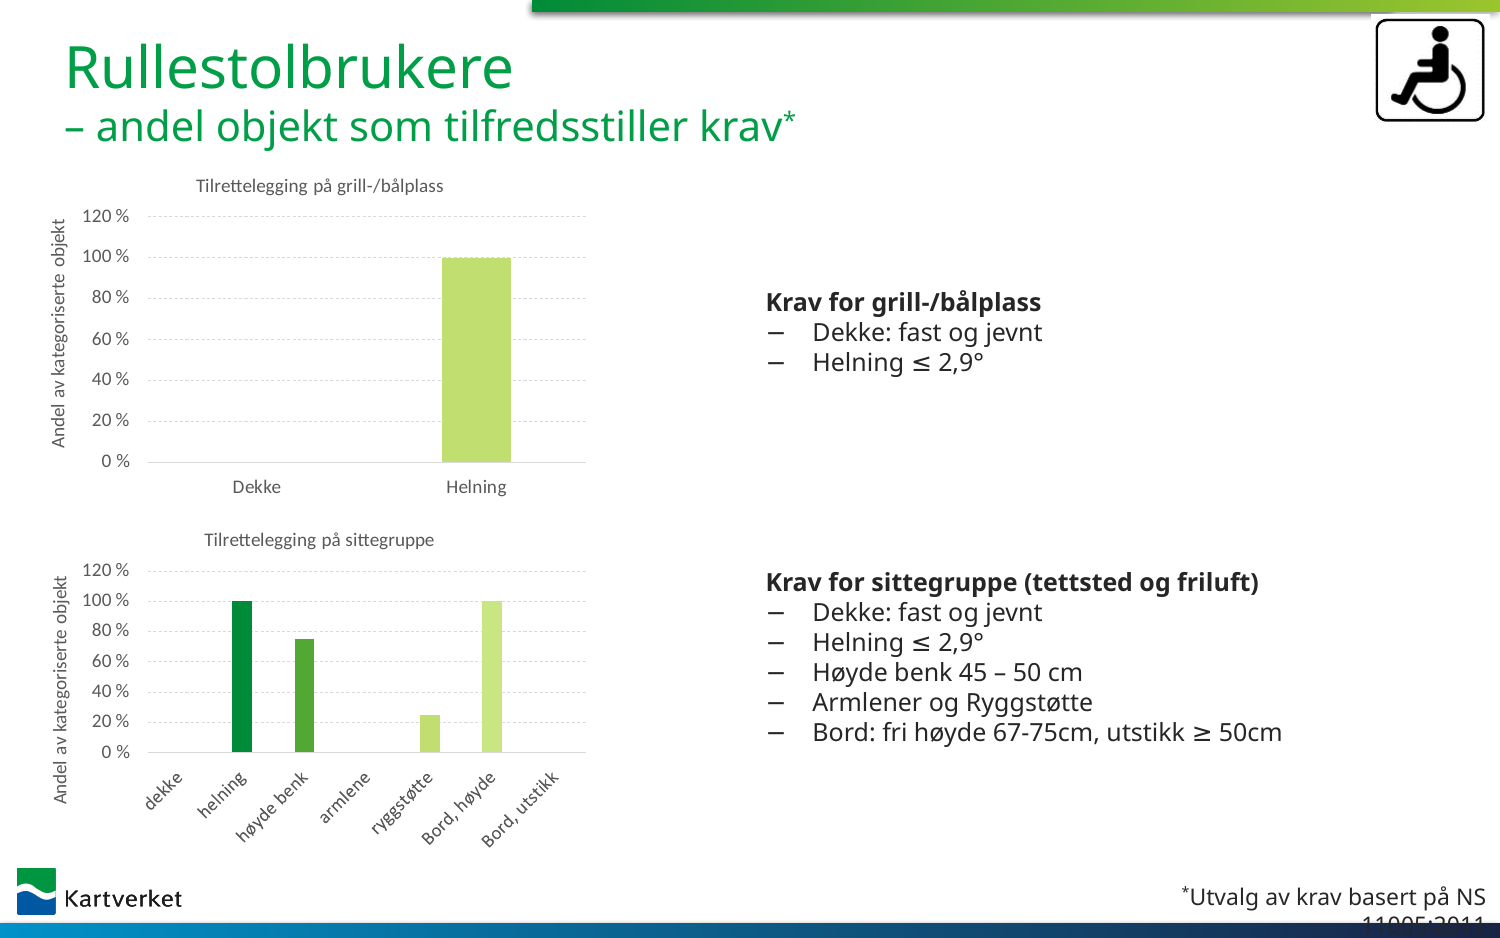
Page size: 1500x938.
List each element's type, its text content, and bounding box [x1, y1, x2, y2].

text_box Rullestolbrukere – andel objekt som tilfredsstiller krav* [49, 14, 1431, 158]
picture [1371, 13, 1491, 127]
text_box Krav for sittegruppe (tettsted og friluft) Dekke: fast og jevnt Helning ≤ 2,9° Høyde benk 45 – 50 cm Armlener og Ryggstøtte Bord: fri høyde 67-75cm, utstikk ≥ 50cm [750, 559, 1500, 754]
picture [41, 166, 597, 505]
picture [41, 520, 597, 859]
text_box *Utvalg av krav basert på NS 11005:2011 [1068, 873, 1500, 938]
text_box Krav for grill-/bålplass Dekke: fast og jevnt Helning ≤ 2,9° [750, 279, 1452, 384]
